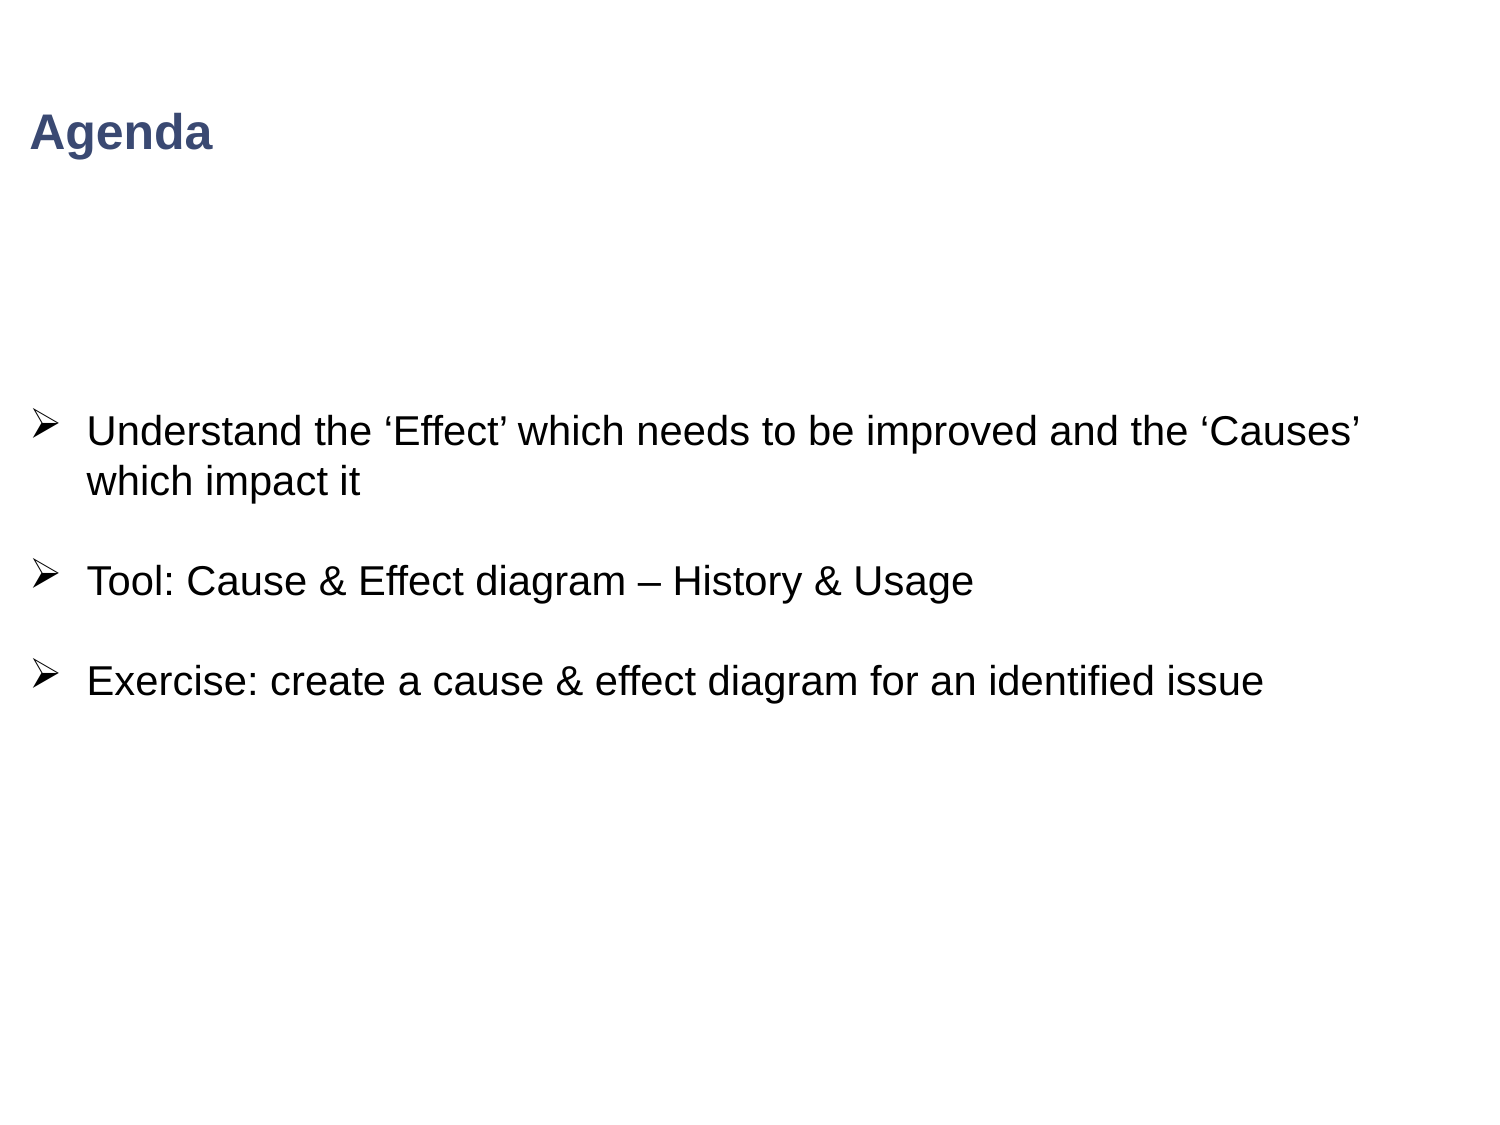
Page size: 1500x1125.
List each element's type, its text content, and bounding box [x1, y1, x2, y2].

title Agenda [29, 99, 1471, 235]
subtitle Understand the ‘Effect’ which needs to be improved and the ‘Causes’ which impact it Tool: Cause & Effect diagram – History & Usage Exercise: create a cause & effect diagram for an identified issue [29, 403, 1474, 767]
